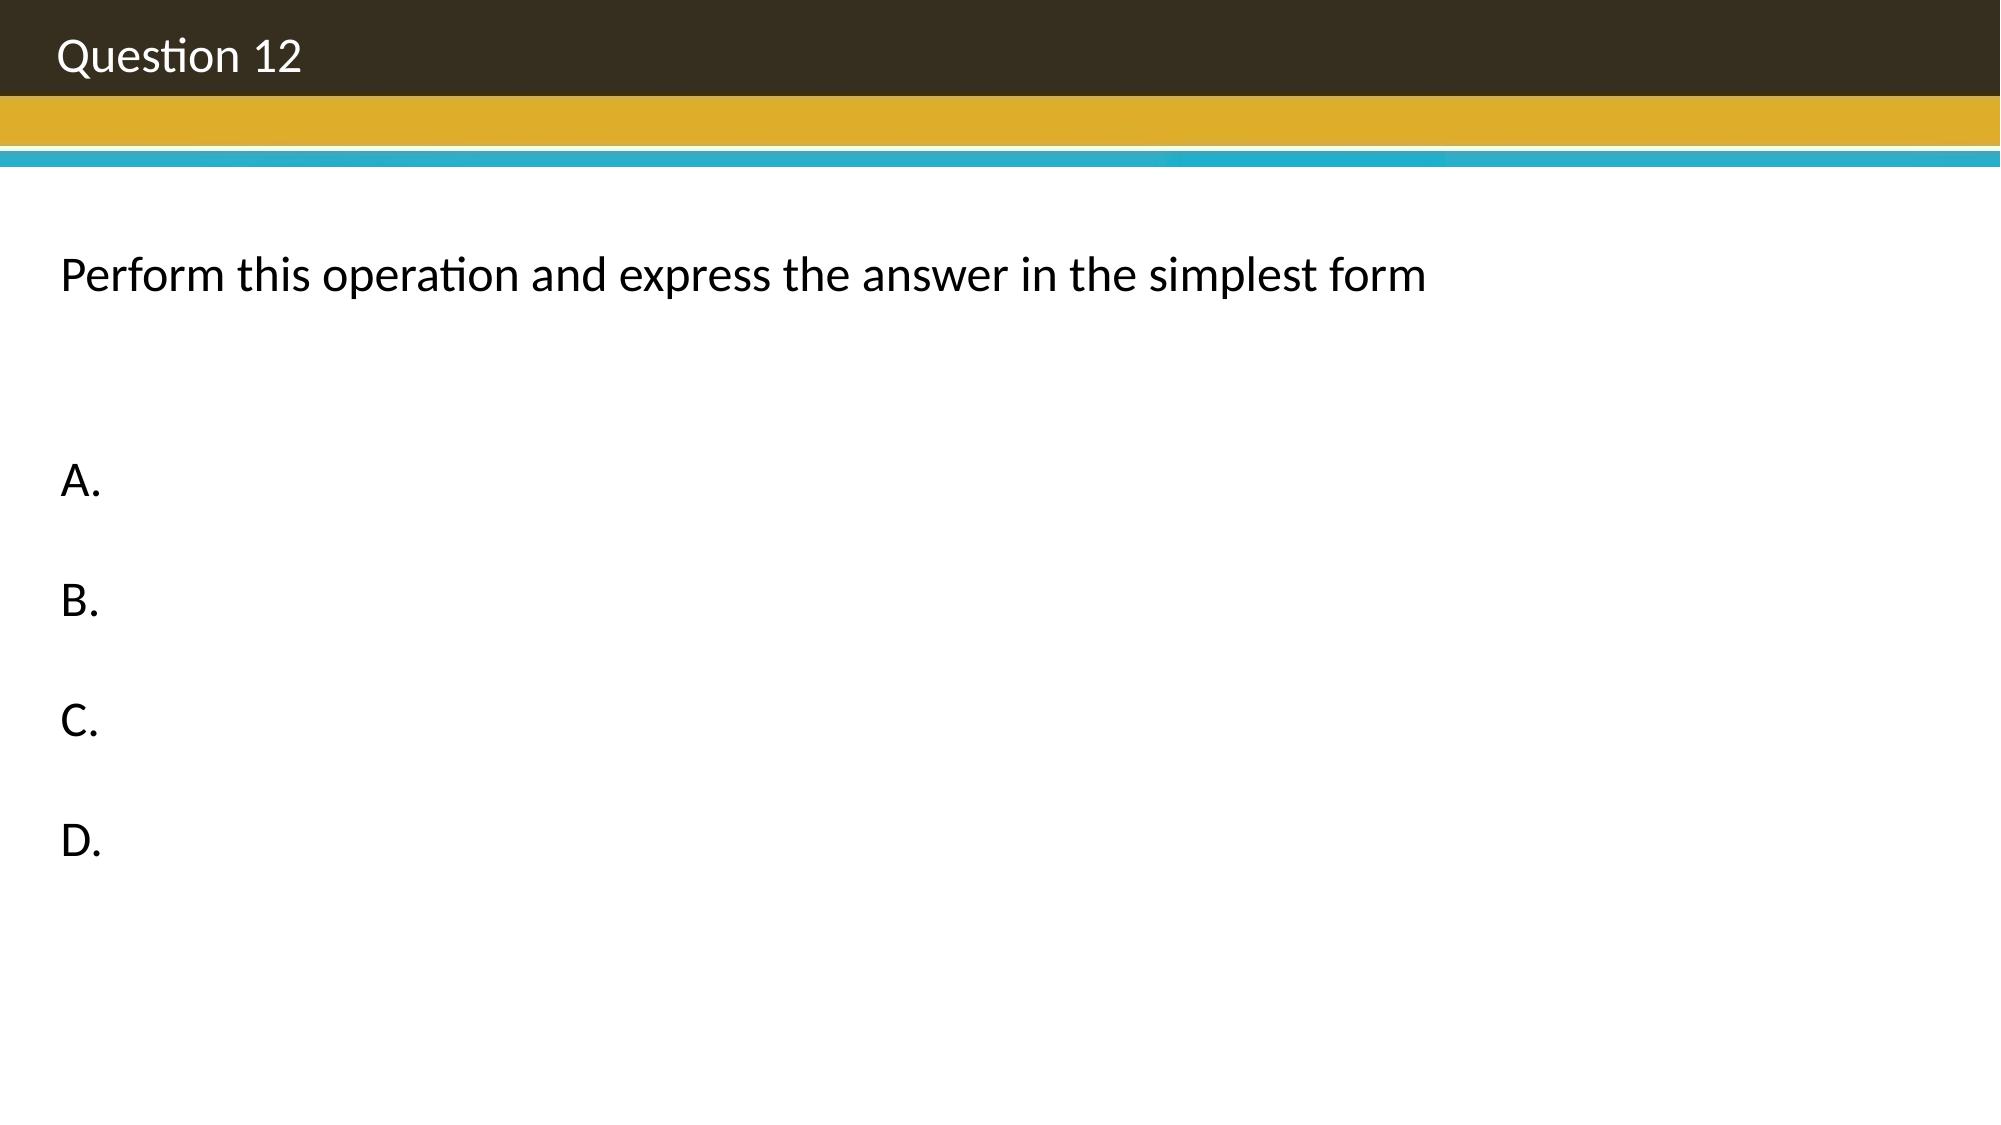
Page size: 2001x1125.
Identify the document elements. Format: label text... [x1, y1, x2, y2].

text_box Question 12 [41, 14, 318, 90]
picture [0, 0, 2000, 167]
